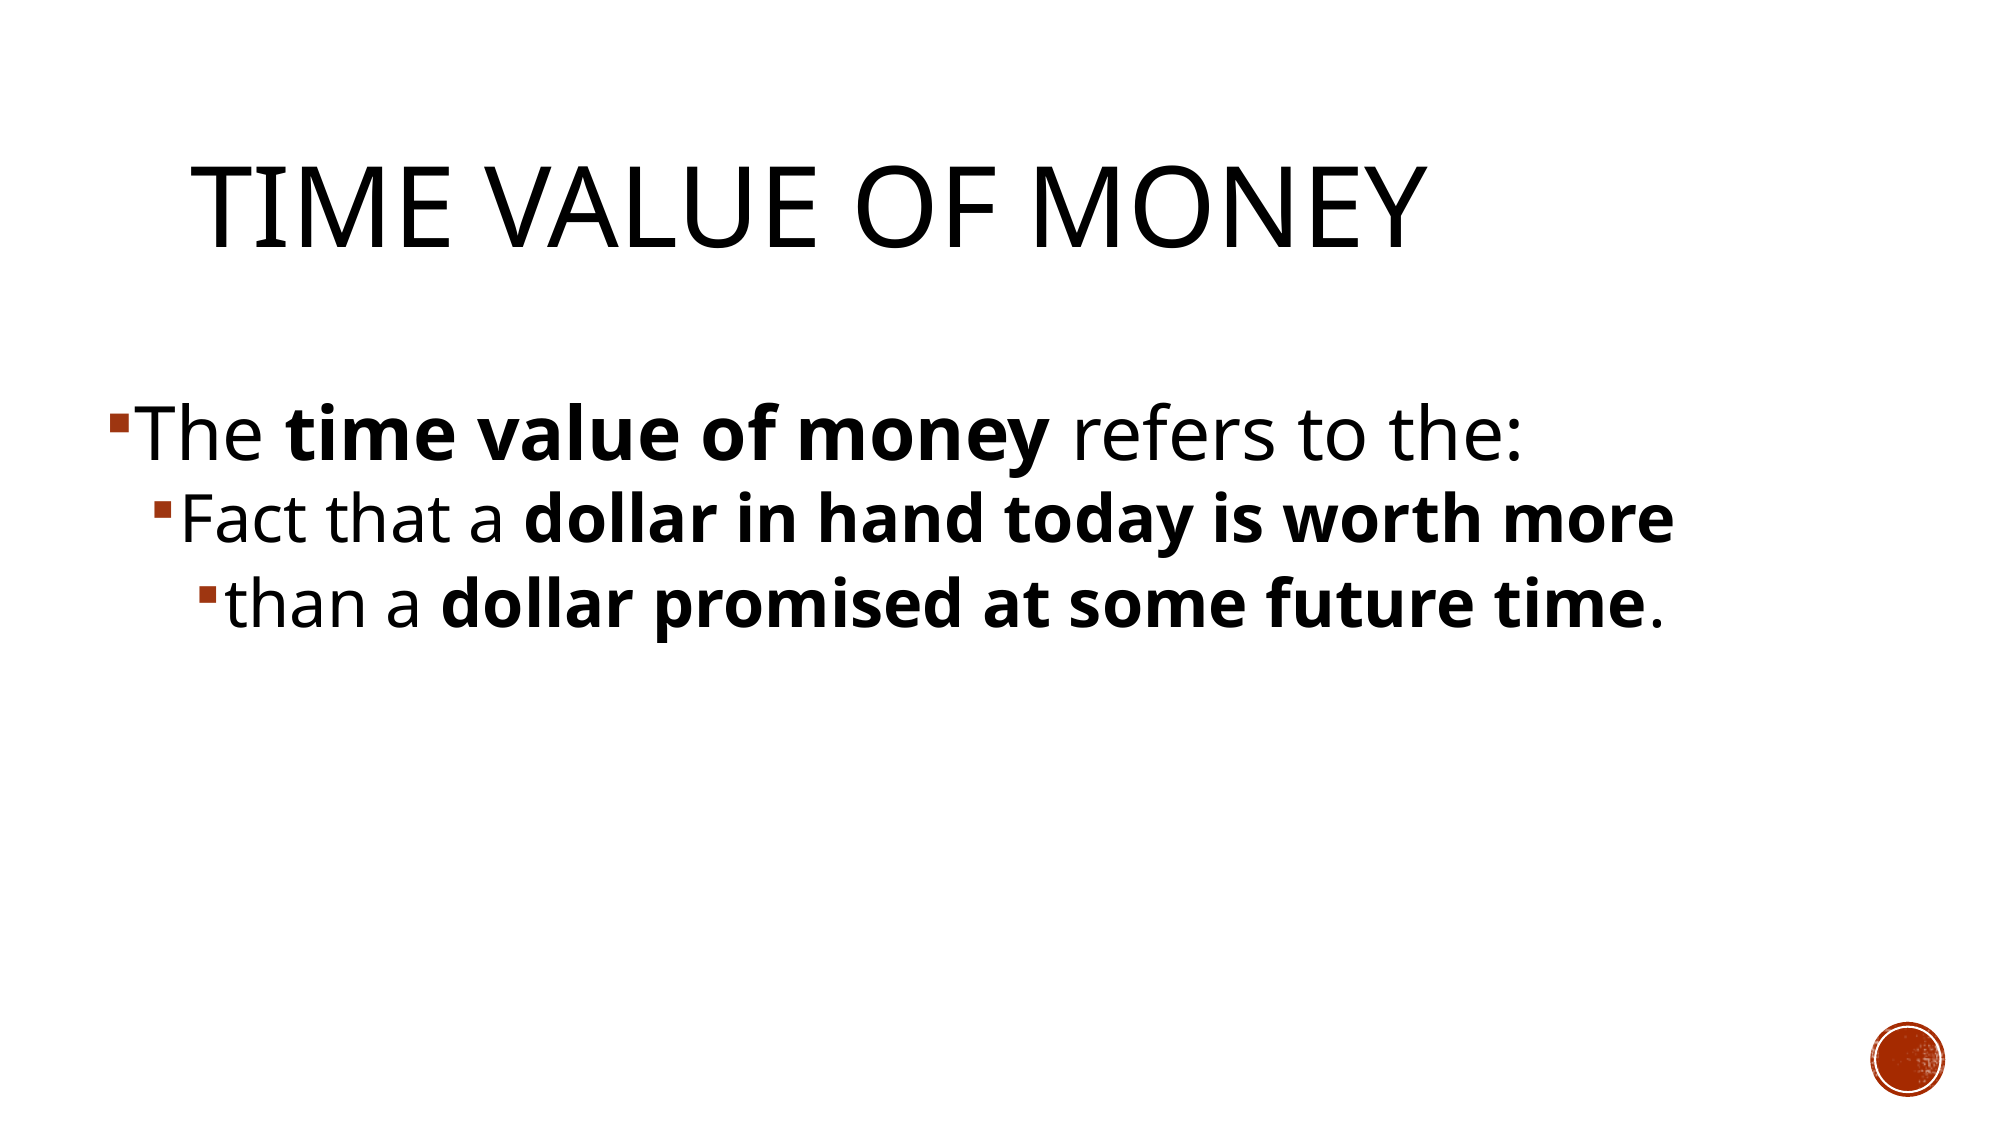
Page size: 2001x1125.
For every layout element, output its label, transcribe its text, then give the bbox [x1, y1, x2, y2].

title Time Value of Money [175, 79, 1826, 344]
list The time value of money refers to the: Fact that a dollar in hand today is worth more than a dollar promised at some future time. [89, 388, 1714, 1055]
